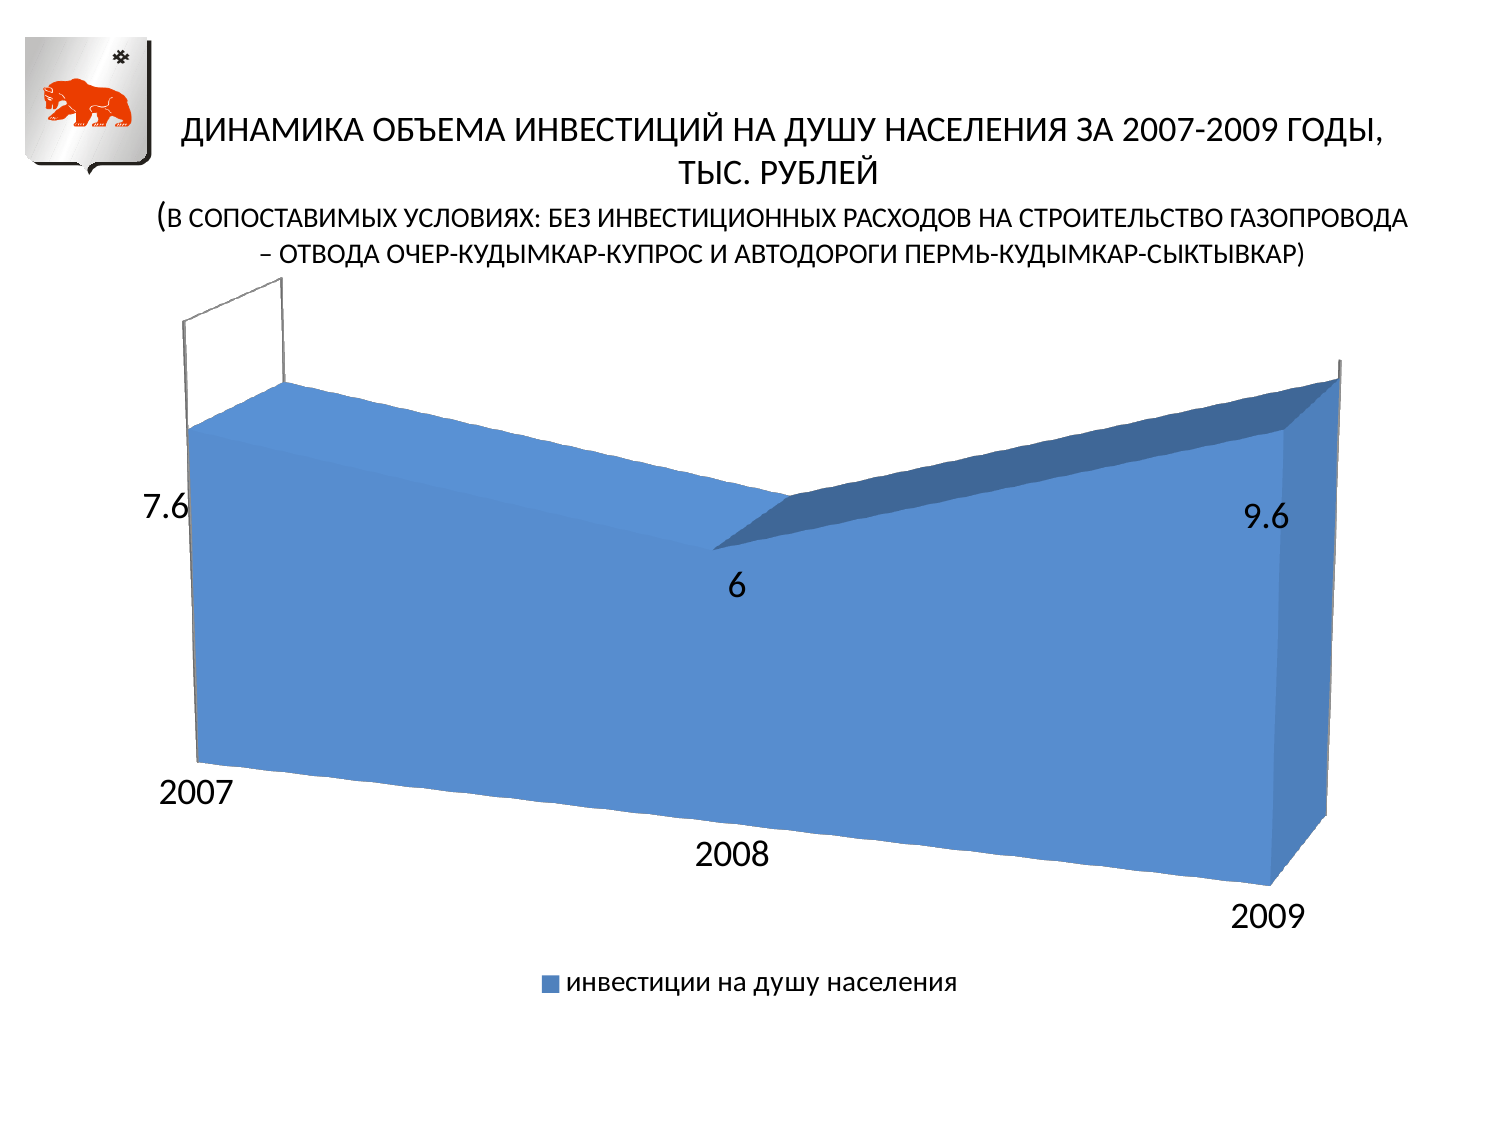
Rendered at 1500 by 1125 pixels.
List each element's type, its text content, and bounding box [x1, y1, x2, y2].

title ДИНАМИКА ОБЪЕМА ИНВЕСТИЦИЙ НА ДУШУ НАСЕЛЕНИЯ ЗА 2007-2009 ГОДЫ, ТЫС. РУБЛЕЙ (В СОПОСТАВИМЫХ УСЛОВИЯХ: БЕЗ ИНВЕСТИЦИОННЫХ РАСХОДОВ НА СТРОИТЕЛЬСТВО ГАЗОПРОВОДА – ОТВОДА ОЧЕР-КУДЫМКАР-КУПРОС И АВТОДОРОГИ ПЕРМЬ-КУДЫМКАР-СЫКТЫВКАР) [140, 82, 1425, 261]
chart [74, 262, 1426, 1006]
picture [23, 34, 153, 176]
